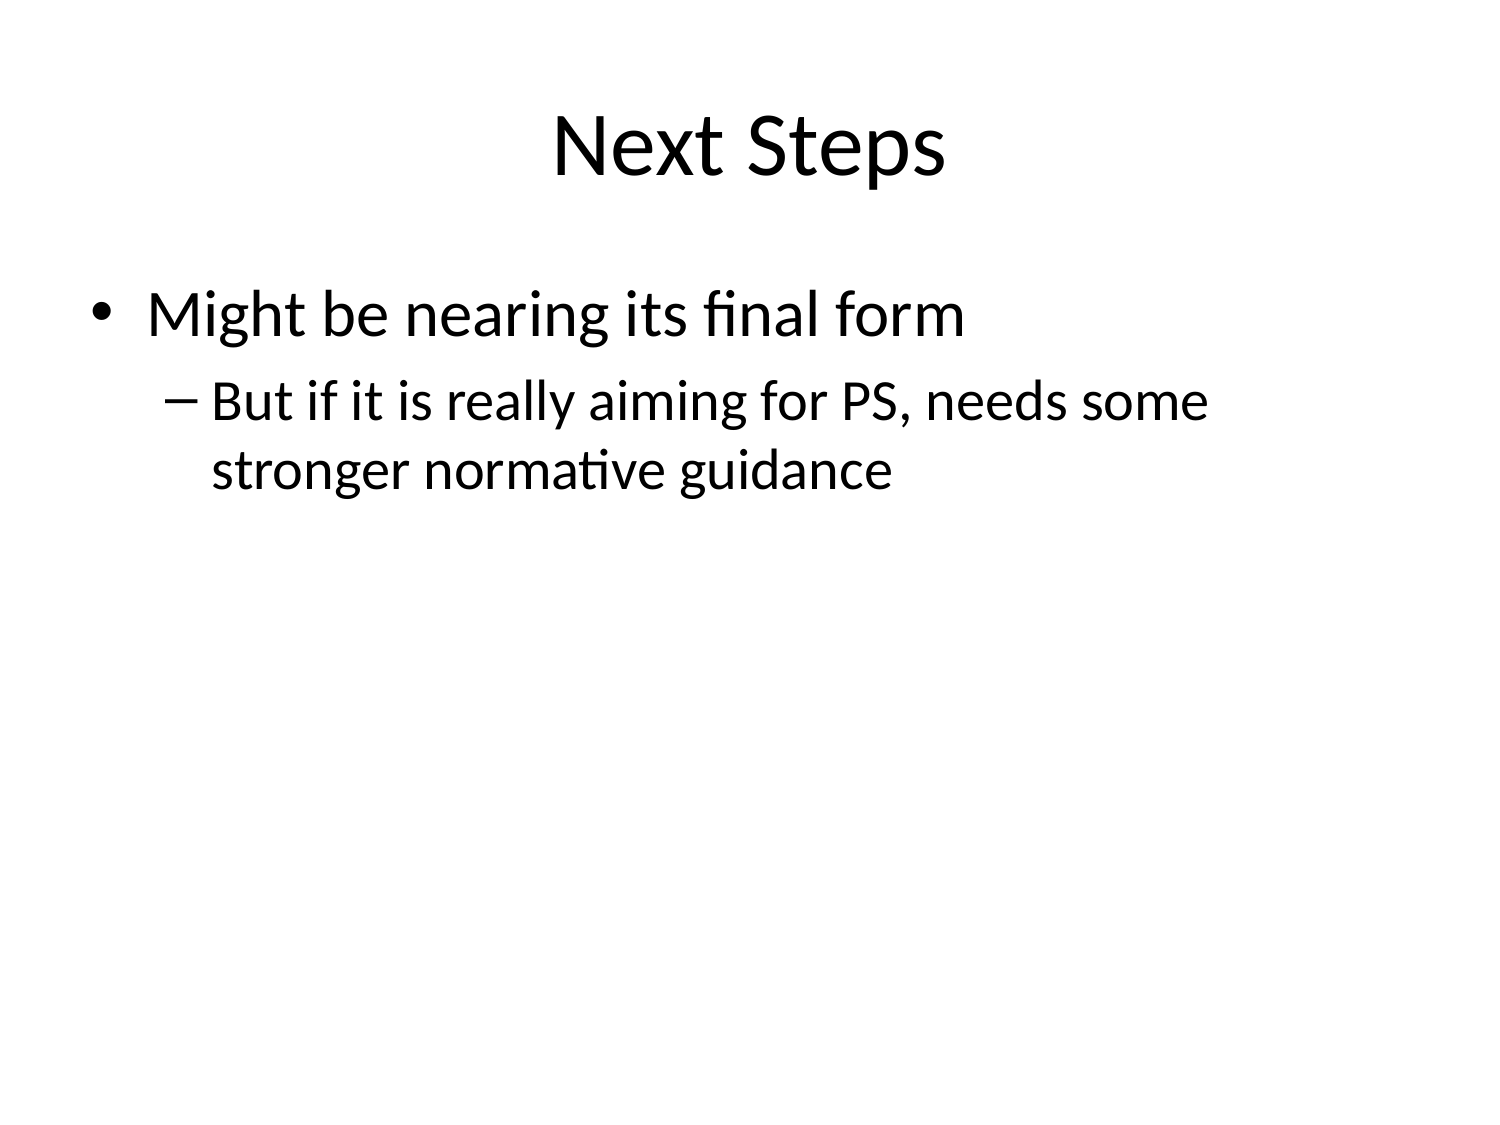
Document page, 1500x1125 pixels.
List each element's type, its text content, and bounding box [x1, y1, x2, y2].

title Next Steps [75, 45, 1425, 233]
list Might be nearing its final form But if it is really aiming for PS, needs some stronger normative guidance [75, 262, 1425, 1005]
